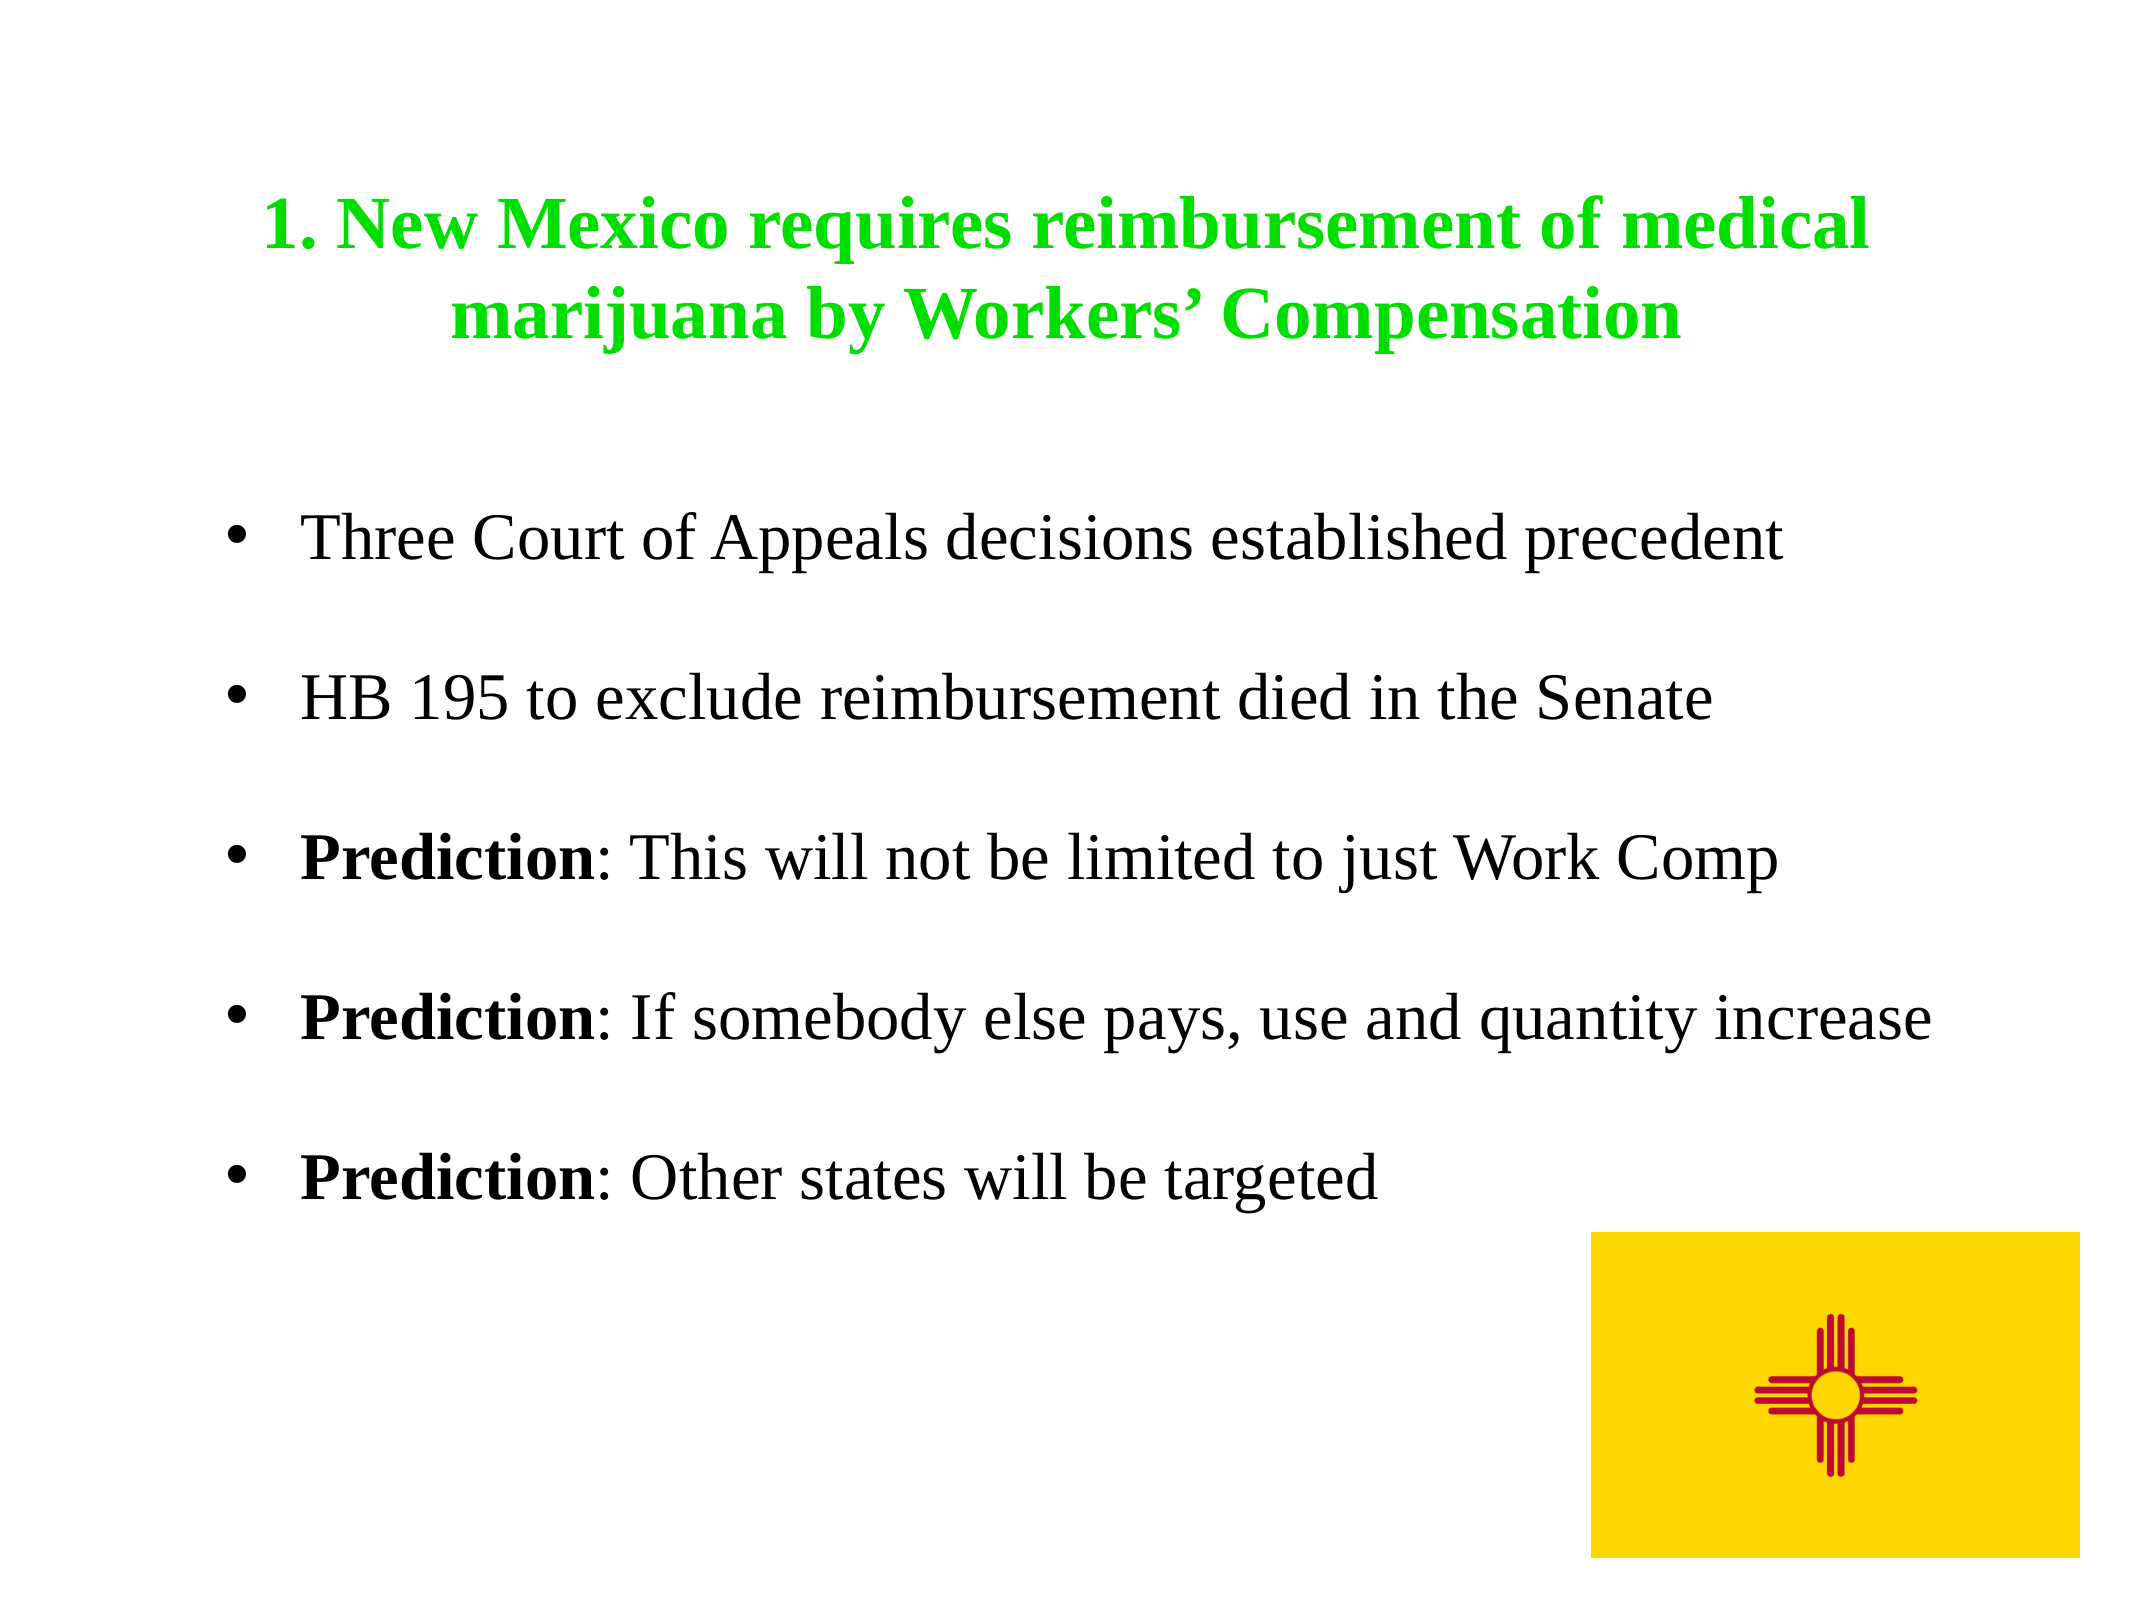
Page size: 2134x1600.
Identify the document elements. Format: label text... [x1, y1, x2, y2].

picture [1591, 1232, 2080, 1558]
text_box 1. New Mexico requires reimbursement of medical marijuana by Workers’ Compensation Three Court of Appeals decisions established precedent HB 195 to exclude reimbursement died in the Senate Prediction: This will not be limited to just Work Comp Prediction: If somebody else pays, use and quantity increase Prediction: Other states will be targeted [129, 162, 2005, 1224]
